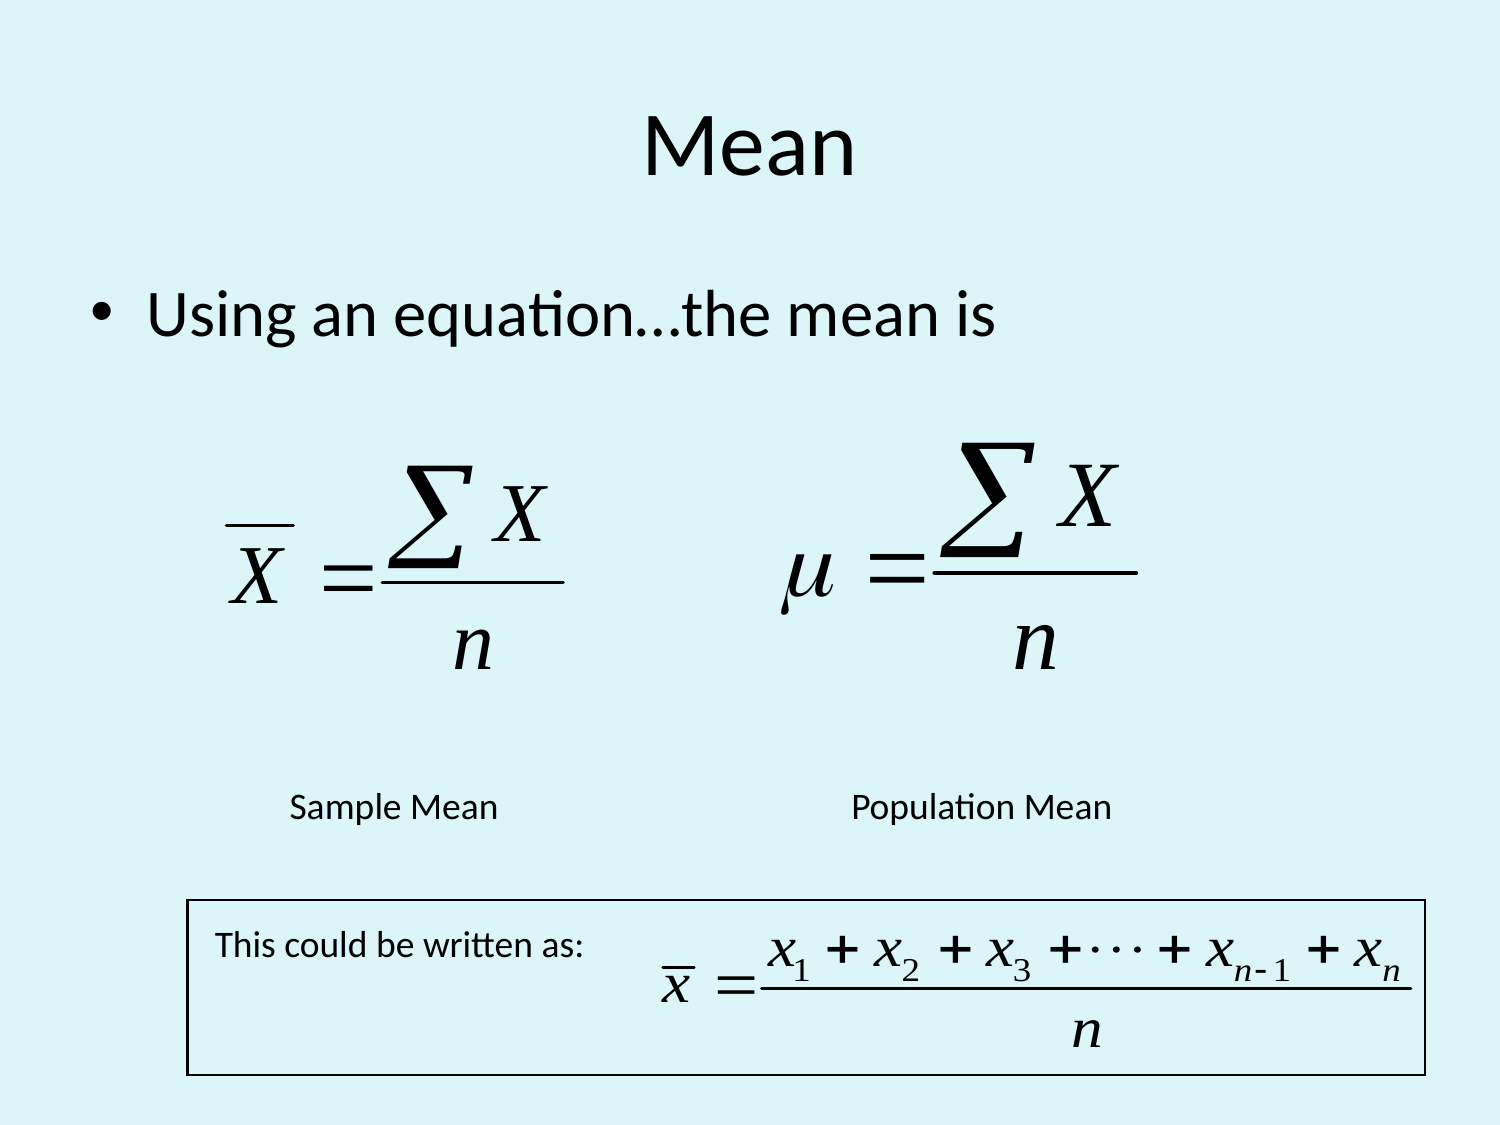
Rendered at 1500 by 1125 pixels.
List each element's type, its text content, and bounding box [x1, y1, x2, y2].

text_box Sample Mean [274, 774, 514, 835]
text_box [187, 900, 1425, 1075]
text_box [762, 424, 1153, 691]
title Mean [75, 45, 1425, 233]
text_box Population Mean [836, 774, 1128, 835]
list Using an equation…the mean is [75, 262, 1425, 1005]
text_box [212, 449, 583, 688]
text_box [649, 912, 1426, 1061]
